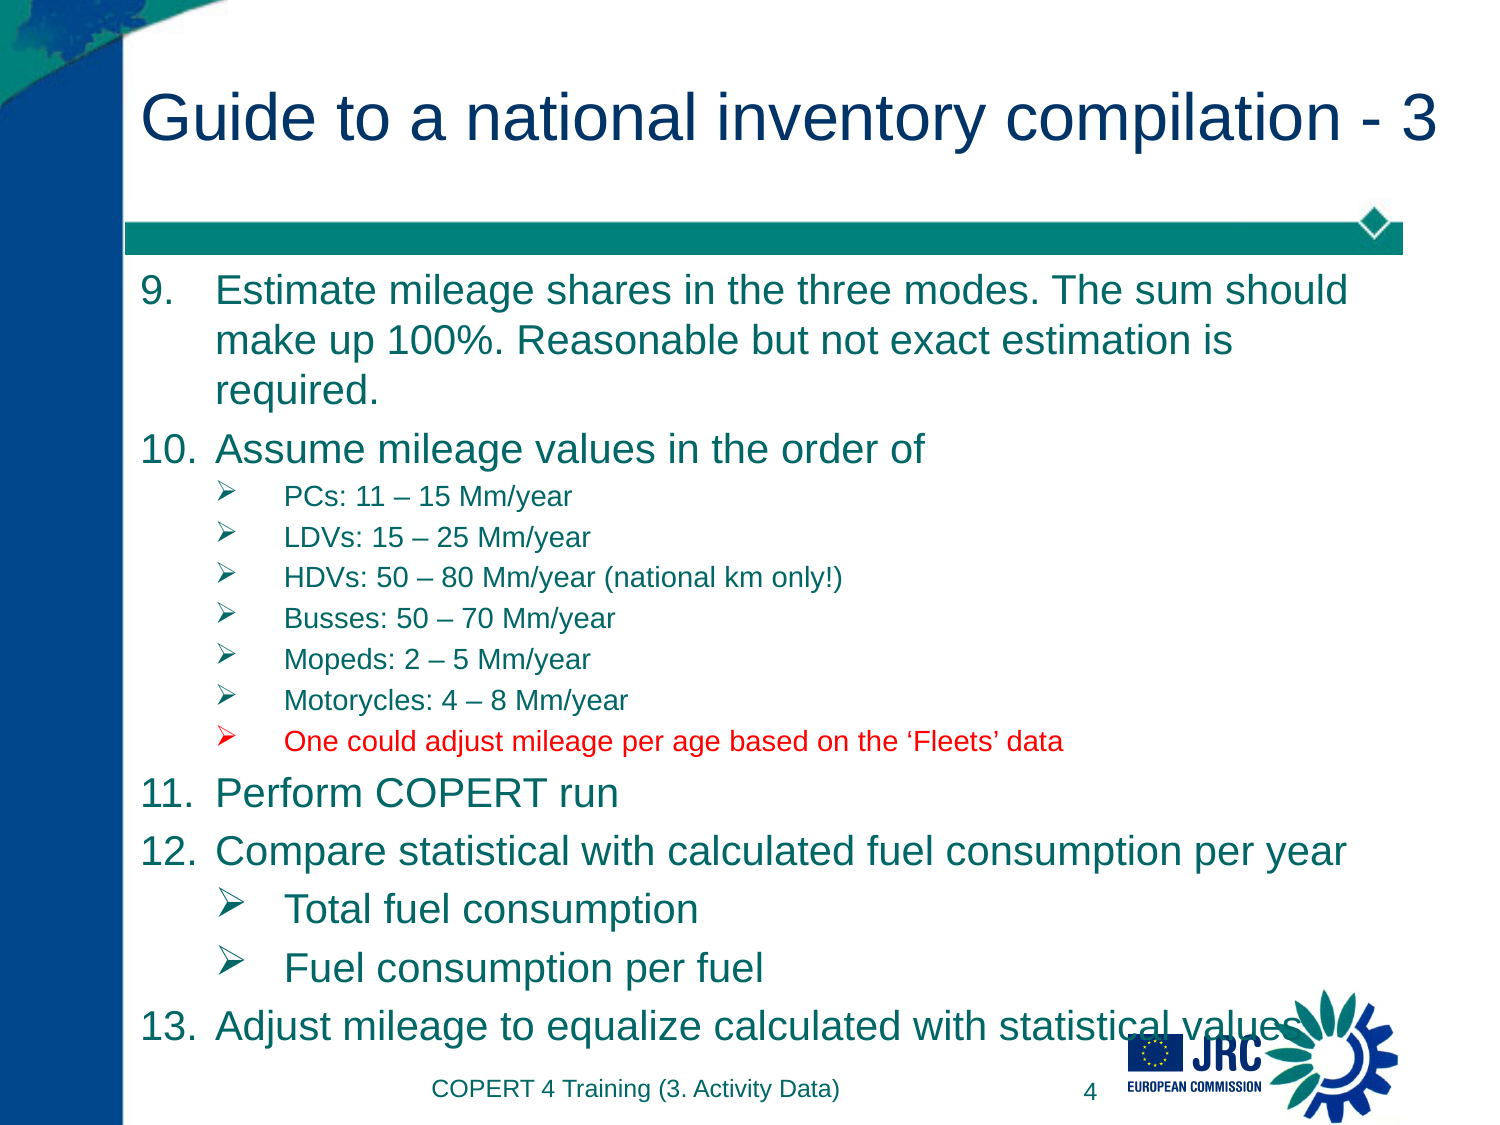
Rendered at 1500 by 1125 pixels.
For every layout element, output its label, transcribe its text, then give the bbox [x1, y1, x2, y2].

footer COPERT 4 Training (3. Activity Data) [324, 1062, 948, 1110]
picture [1262, 987, 1400, 1125]
list Estimate mileage shares in the three modes. The sum should make up 100%. Reasonable but not exact estimation is required. Assume mileage values in the order of PCs: 11 – 15 Mm/year LDVs: 15 – 25 Mm/year HDVs: 50 – 80 Mm/year (national km only!) Busses: 50 – 70 Mm/year Mopeds: 2 – 5 Mm/year Motorycles: 4 – 8 Mm/year One could adjust mileage per age based on the ‘Fleets’ data Perform COPERT run Compare statistical with calculated fuel consumption per year Total fuel consumption Fuel consumption per fuel Adjust mileage to equalize calculated with statistical values [124, 255, 1401, 944]
picture [0, 0, 1403, 1125]
slide_number 4 [987, 1062, 1113, 1113]
title Guide to a national inventory compilation - 3 [124, 63, 1460, 162]
picture [1128, 1034, 1261, 1092]
